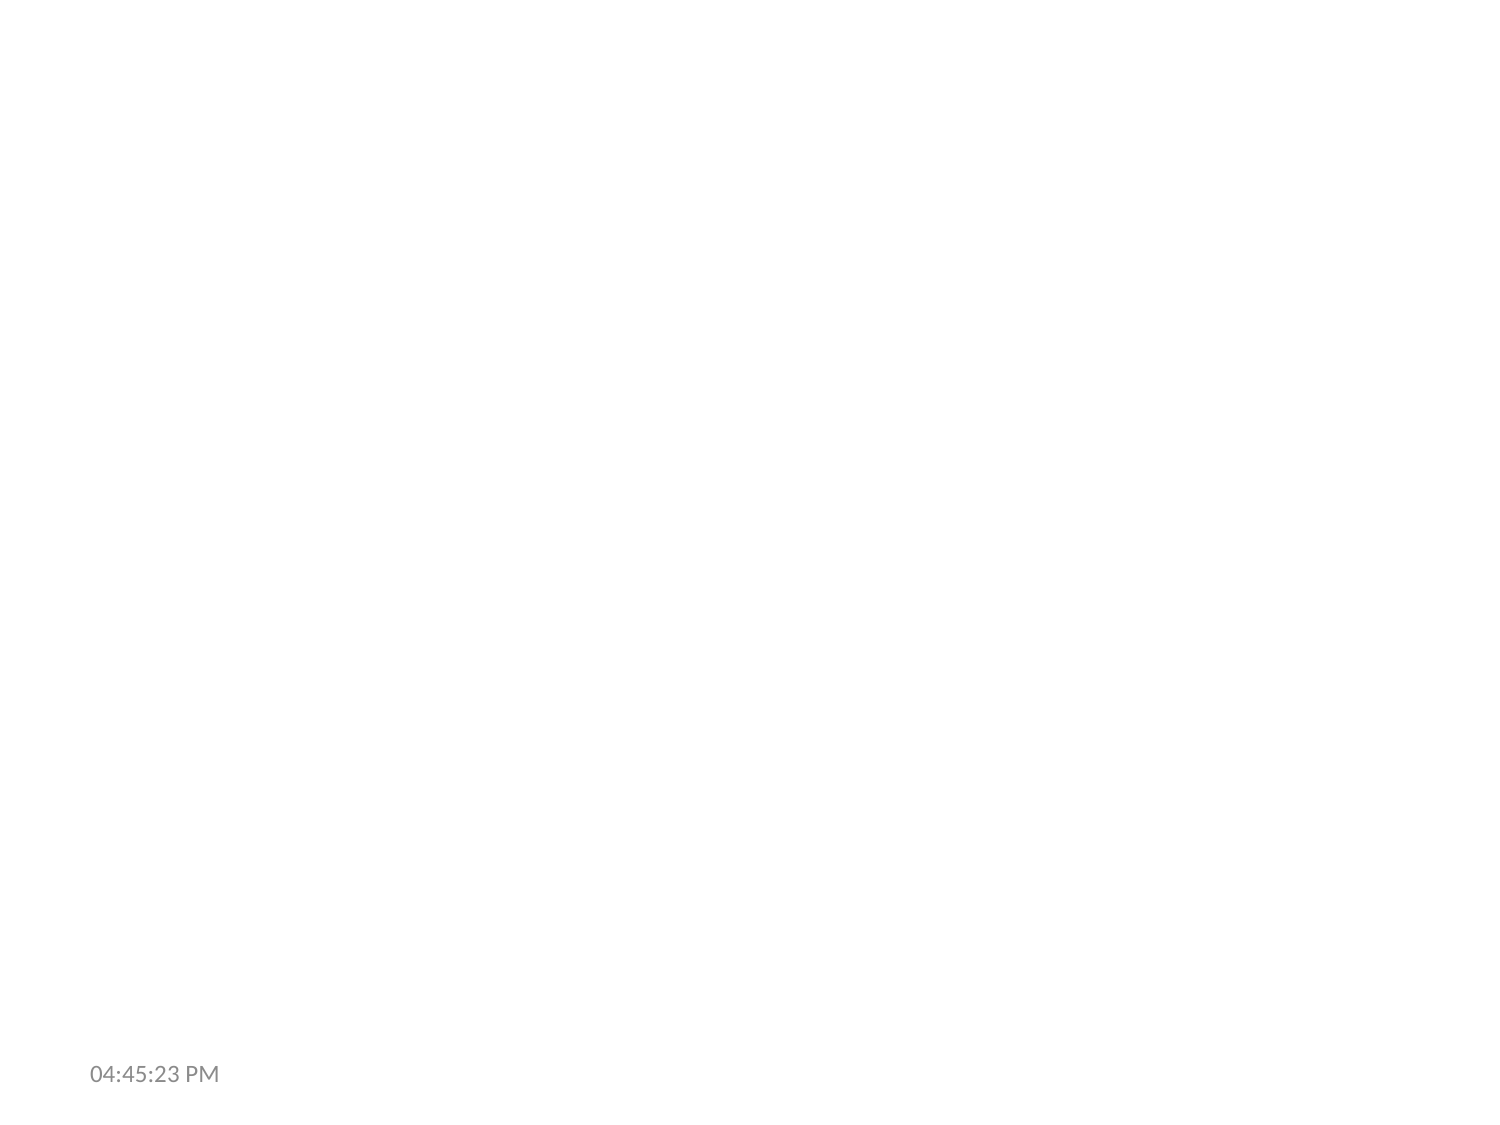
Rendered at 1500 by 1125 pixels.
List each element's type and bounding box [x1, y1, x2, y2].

slide_number [75, 1042, 425, 1103]
